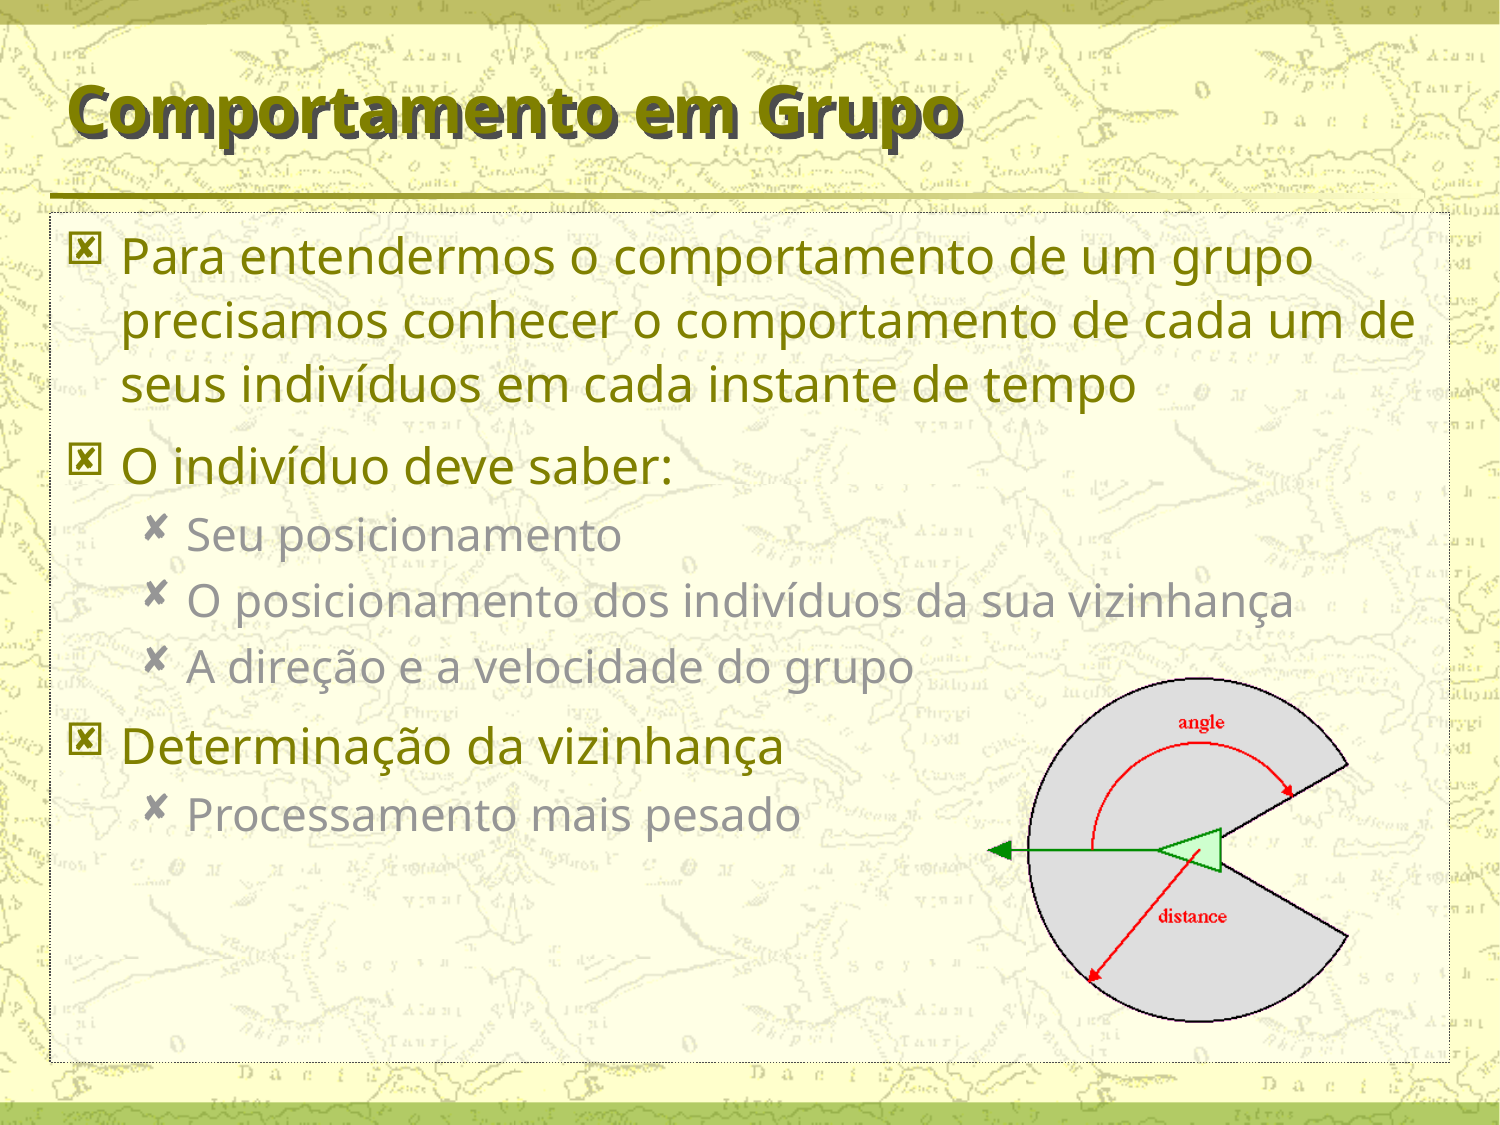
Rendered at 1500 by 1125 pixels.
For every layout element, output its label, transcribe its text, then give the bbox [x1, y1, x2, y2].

picture [0, 25, 1500, 1102]
list Para entendermos o comportamento de um grupo precisamos conhecer o comportamento de cada um de seus indivíduos em cada instante de tempo O indivíduo deve saber: Seu posicionamento O posicionamento dos indivíduos da sua vizinhança A direção e a velocidade do grupo Determinação da vizinhança Processamento mais pesado [49, 212, 1450, 1063]
title Comportamento em Grupo [50, 8, 1450, 206]
